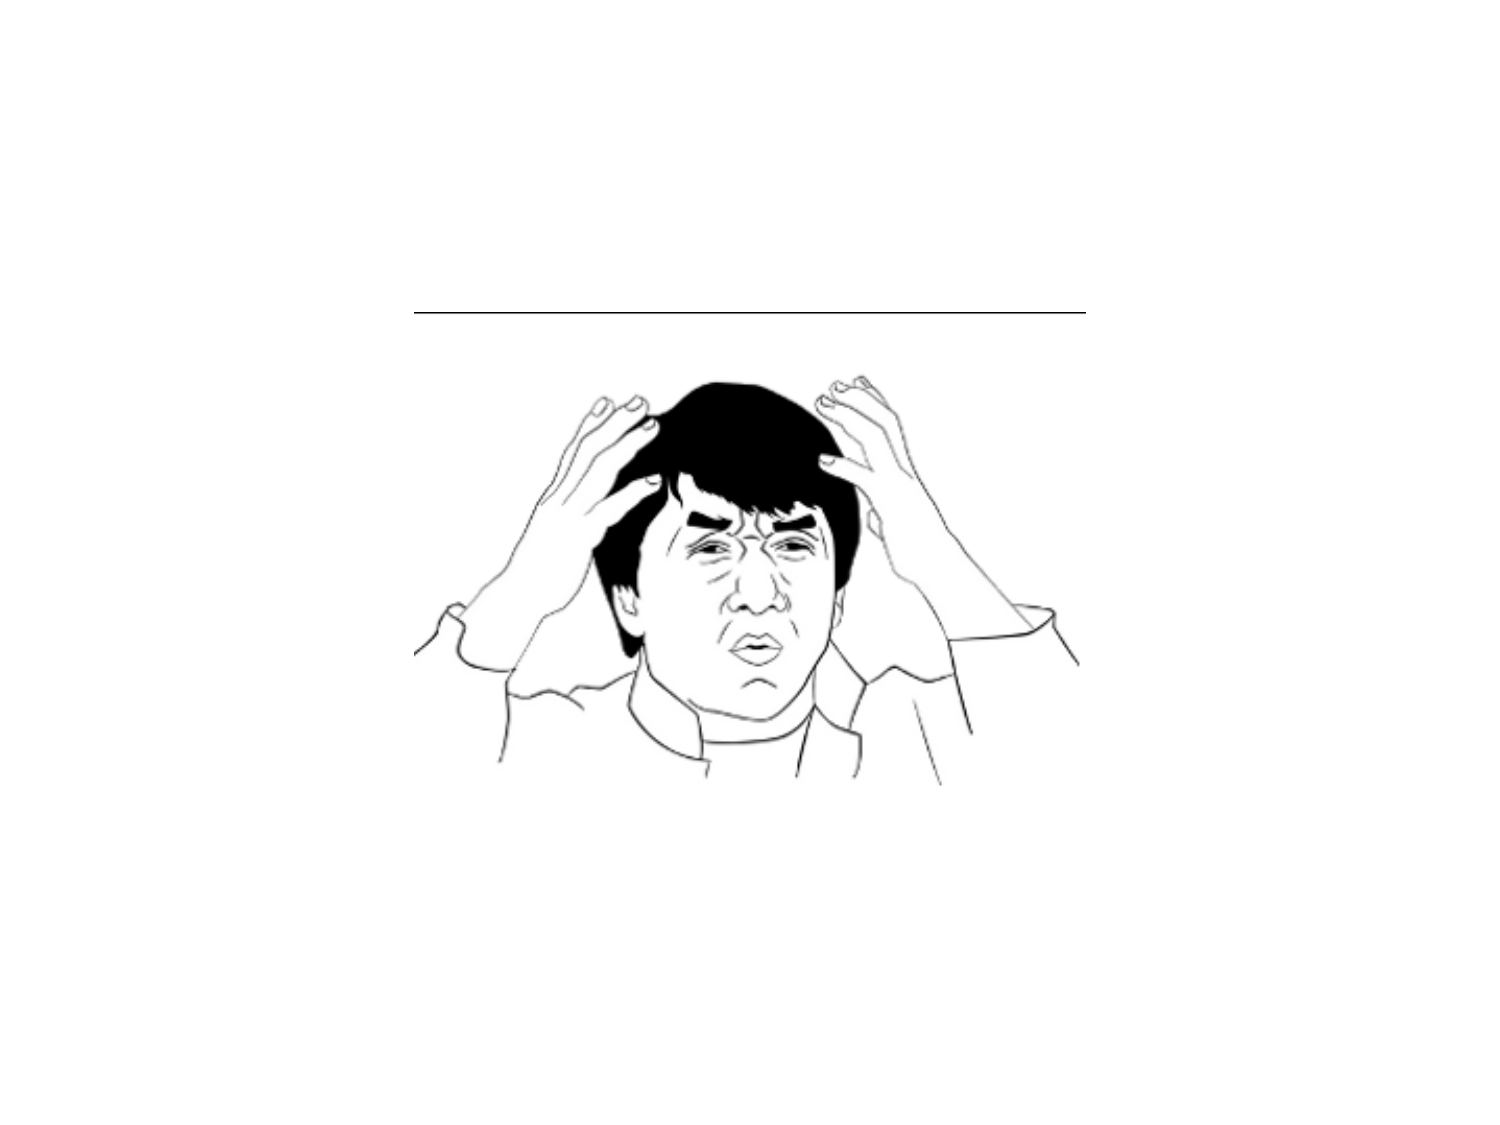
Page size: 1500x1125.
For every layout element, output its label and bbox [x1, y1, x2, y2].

picture [414, 312, 1086, 813]
